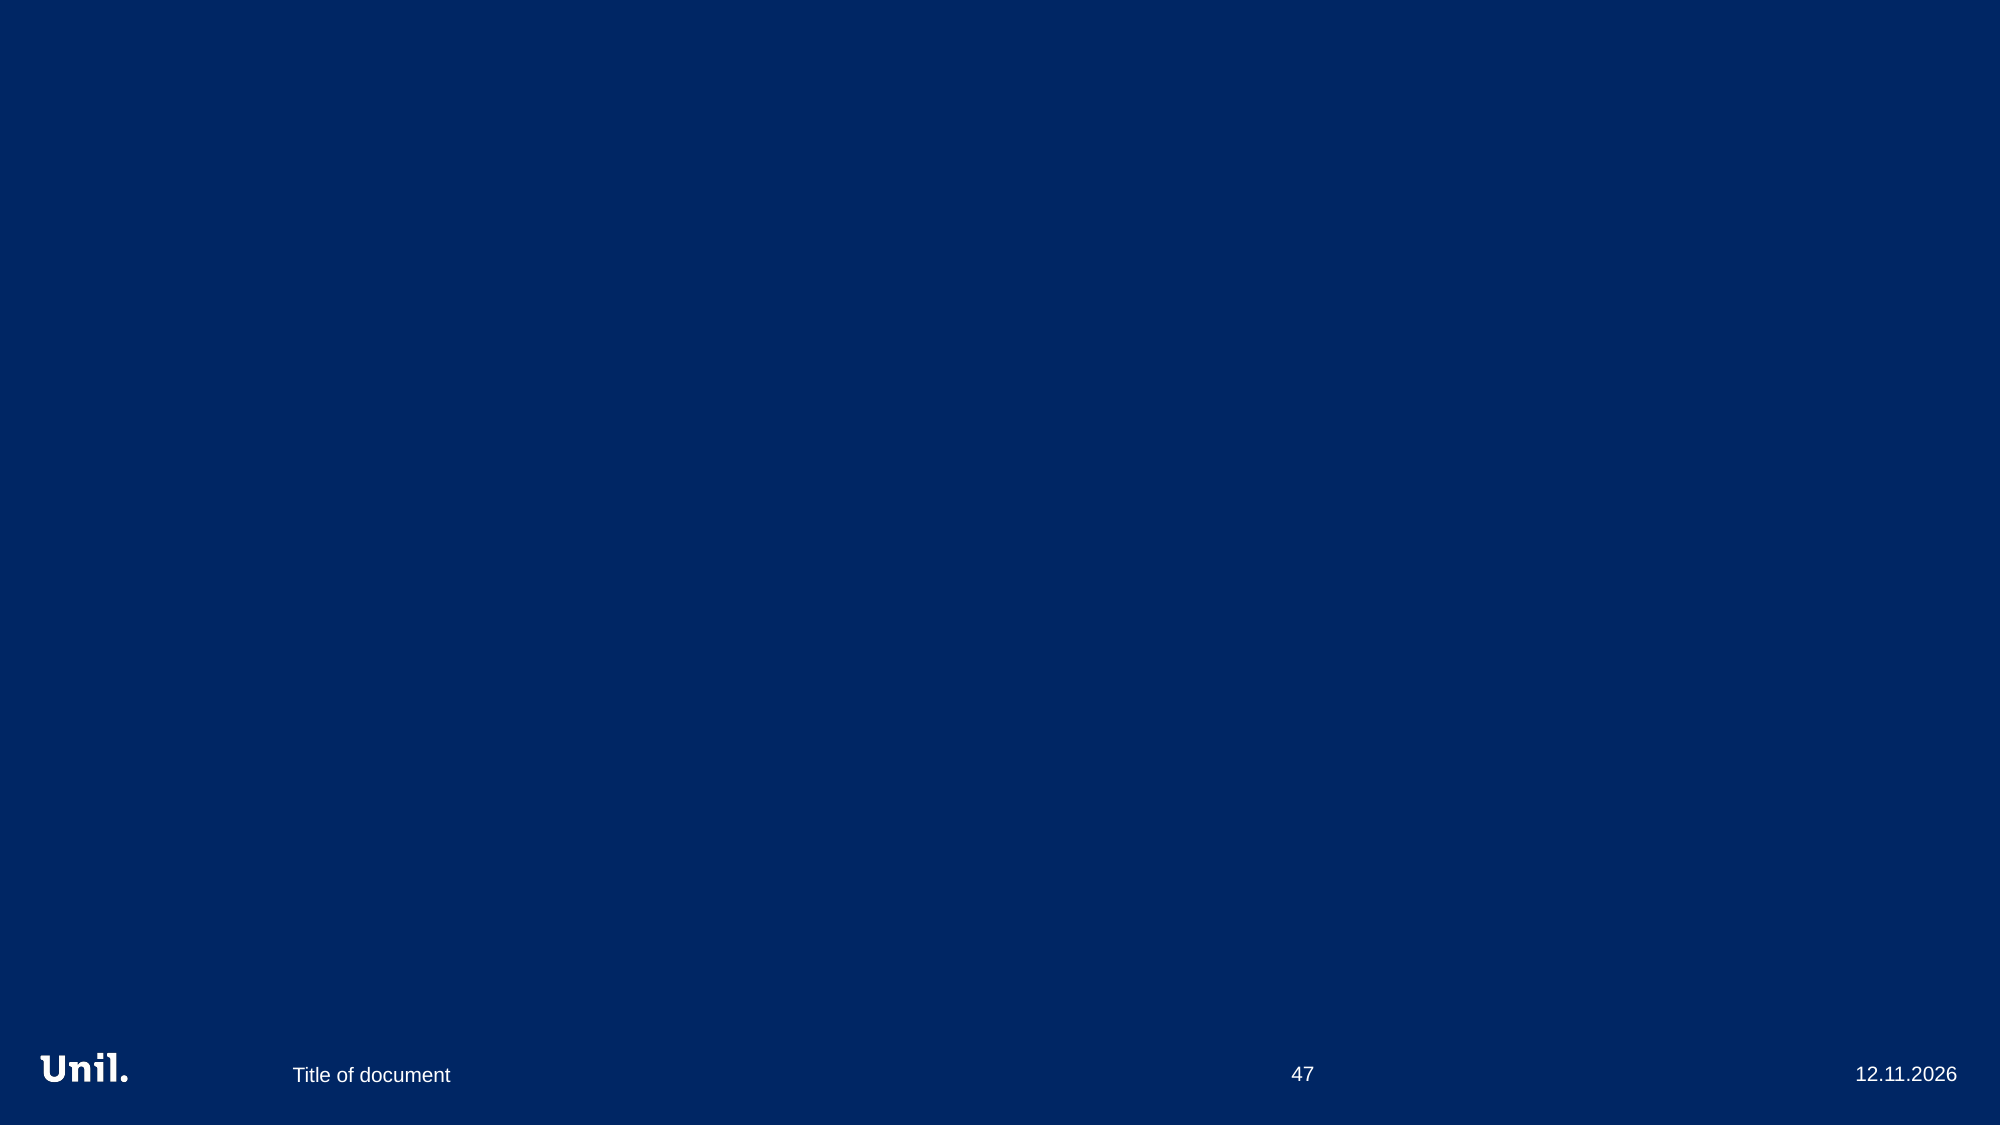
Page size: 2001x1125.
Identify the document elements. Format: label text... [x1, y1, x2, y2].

footer Title of document [292, 1011, 1048, 1087]
slide_number 47 [1250, 1037, 1355, 1086]
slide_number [1789, 1026, 1958, 1086]
picture [27, 1042, 141, 1095]
